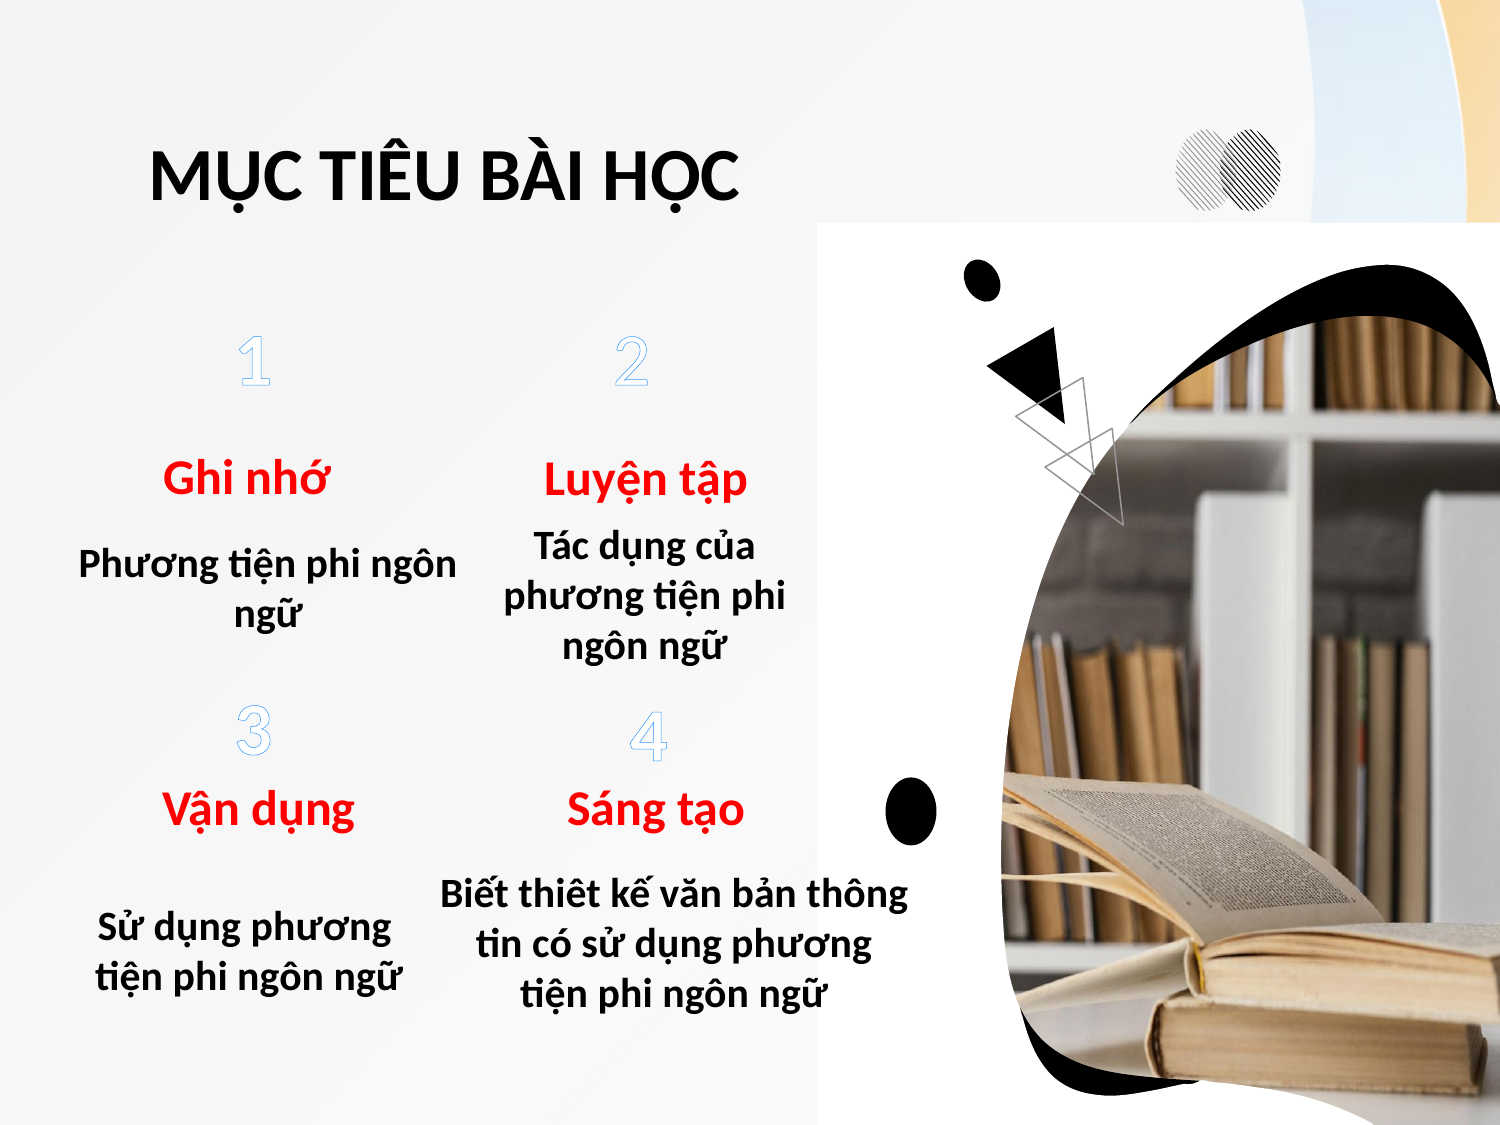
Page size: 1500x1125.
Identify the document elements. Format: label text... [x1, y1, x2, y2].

picture [0, 0, 1500, 1125]
title Ghi nhớ [117, 416, 389, 528]
subtitle Sử dụng phương tiện phi ngôn ngữ [76, 890, 422, 1008]
subtitle Phương tiện phi ngôn ngữ [74, 528, 462, 644]
title Luyện tập [511, 417, 782, 534]
subtitle Biết thiêt kế văn bản thông tin có sử dụng phương tiện phi ngôn ngữ [437, 882, 816, 999]
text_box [1175, 129, 1281, 212]
title Sáng tạo [526, 747, 798, 864]
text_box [816, 222, 1500, 1125]
title Vận dụng [123, 747, 395, 864]
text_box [1008, 240, 1086, 546]
subtitle Tác dụng của phương tiện phi ngôn ngữ [483, 535, 807, 652]
title 4 [611, 669, 686, 792]
title MỤC TIÊU BÀI HỌC [117, 117, 773, 223]
title 1 [216, 294, 290, 417]
title 2 [594, 294, 669, 417]
title 3 [216, 663, 290, 786]
